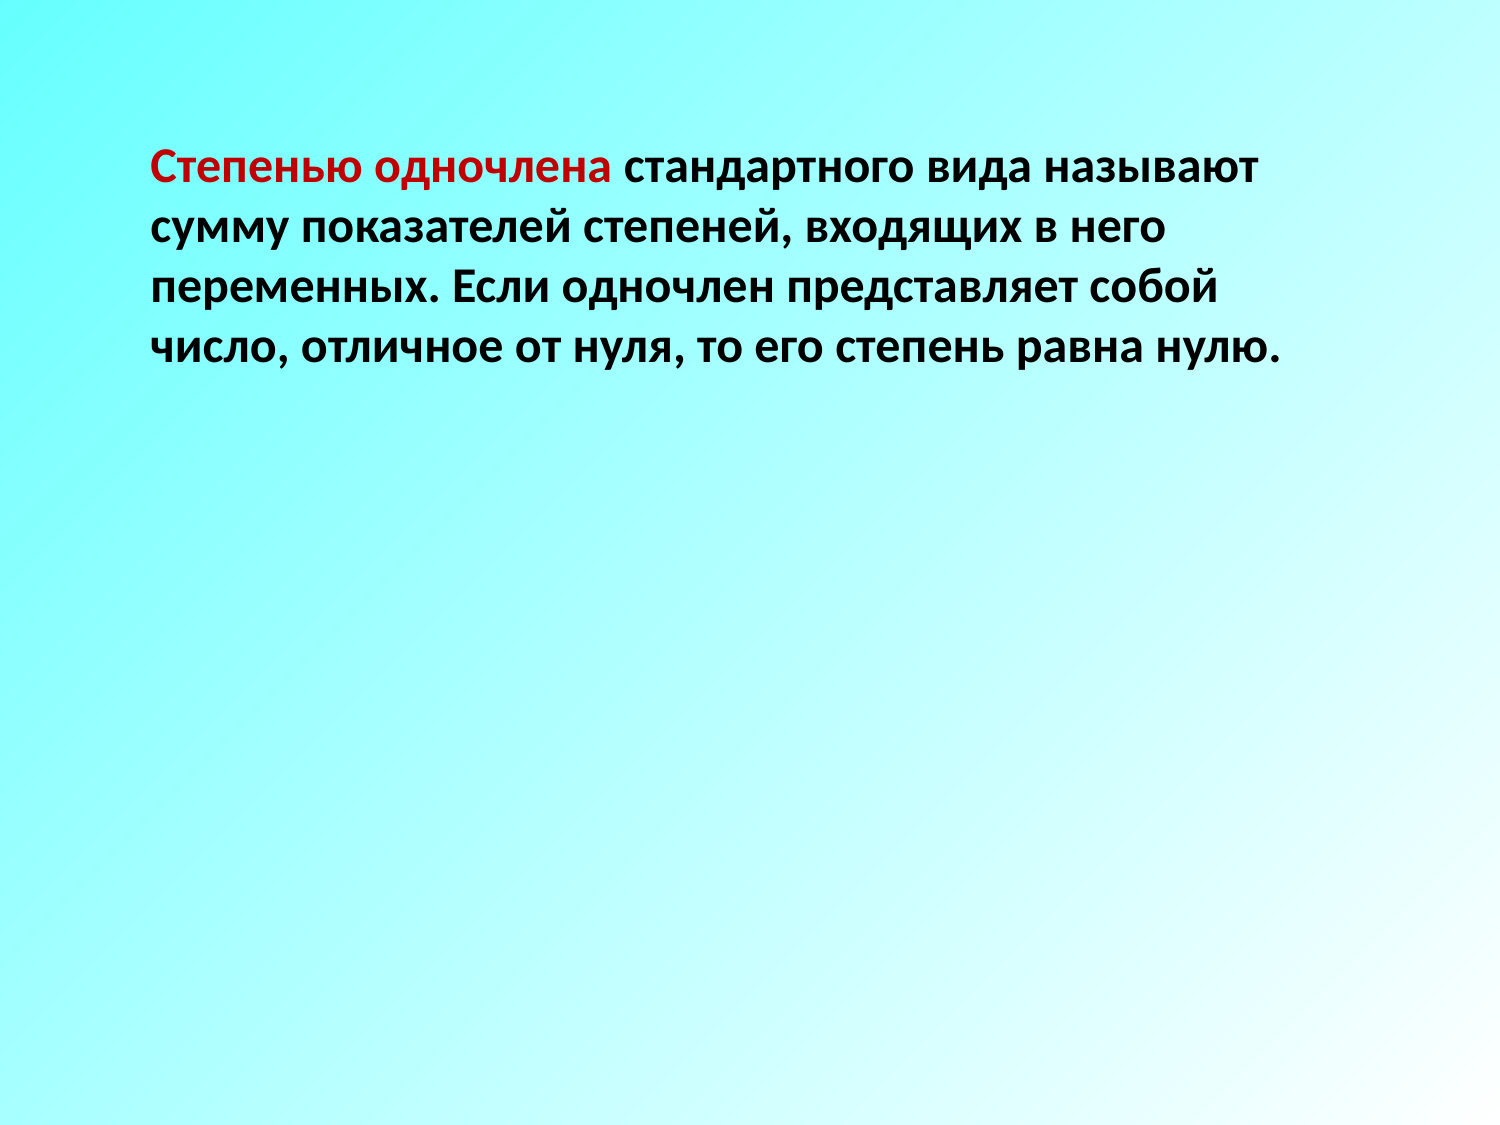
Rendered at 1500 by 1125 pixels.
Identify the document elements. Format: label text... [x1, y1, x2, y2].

text_box Степенью одночлена стандартного вида называют сумму показателей степеней, входящих в него переменных. Если одночлен представляет собой число, отличное от нуля, то его степень равна нулю. [135, 125, 1341, 381]
